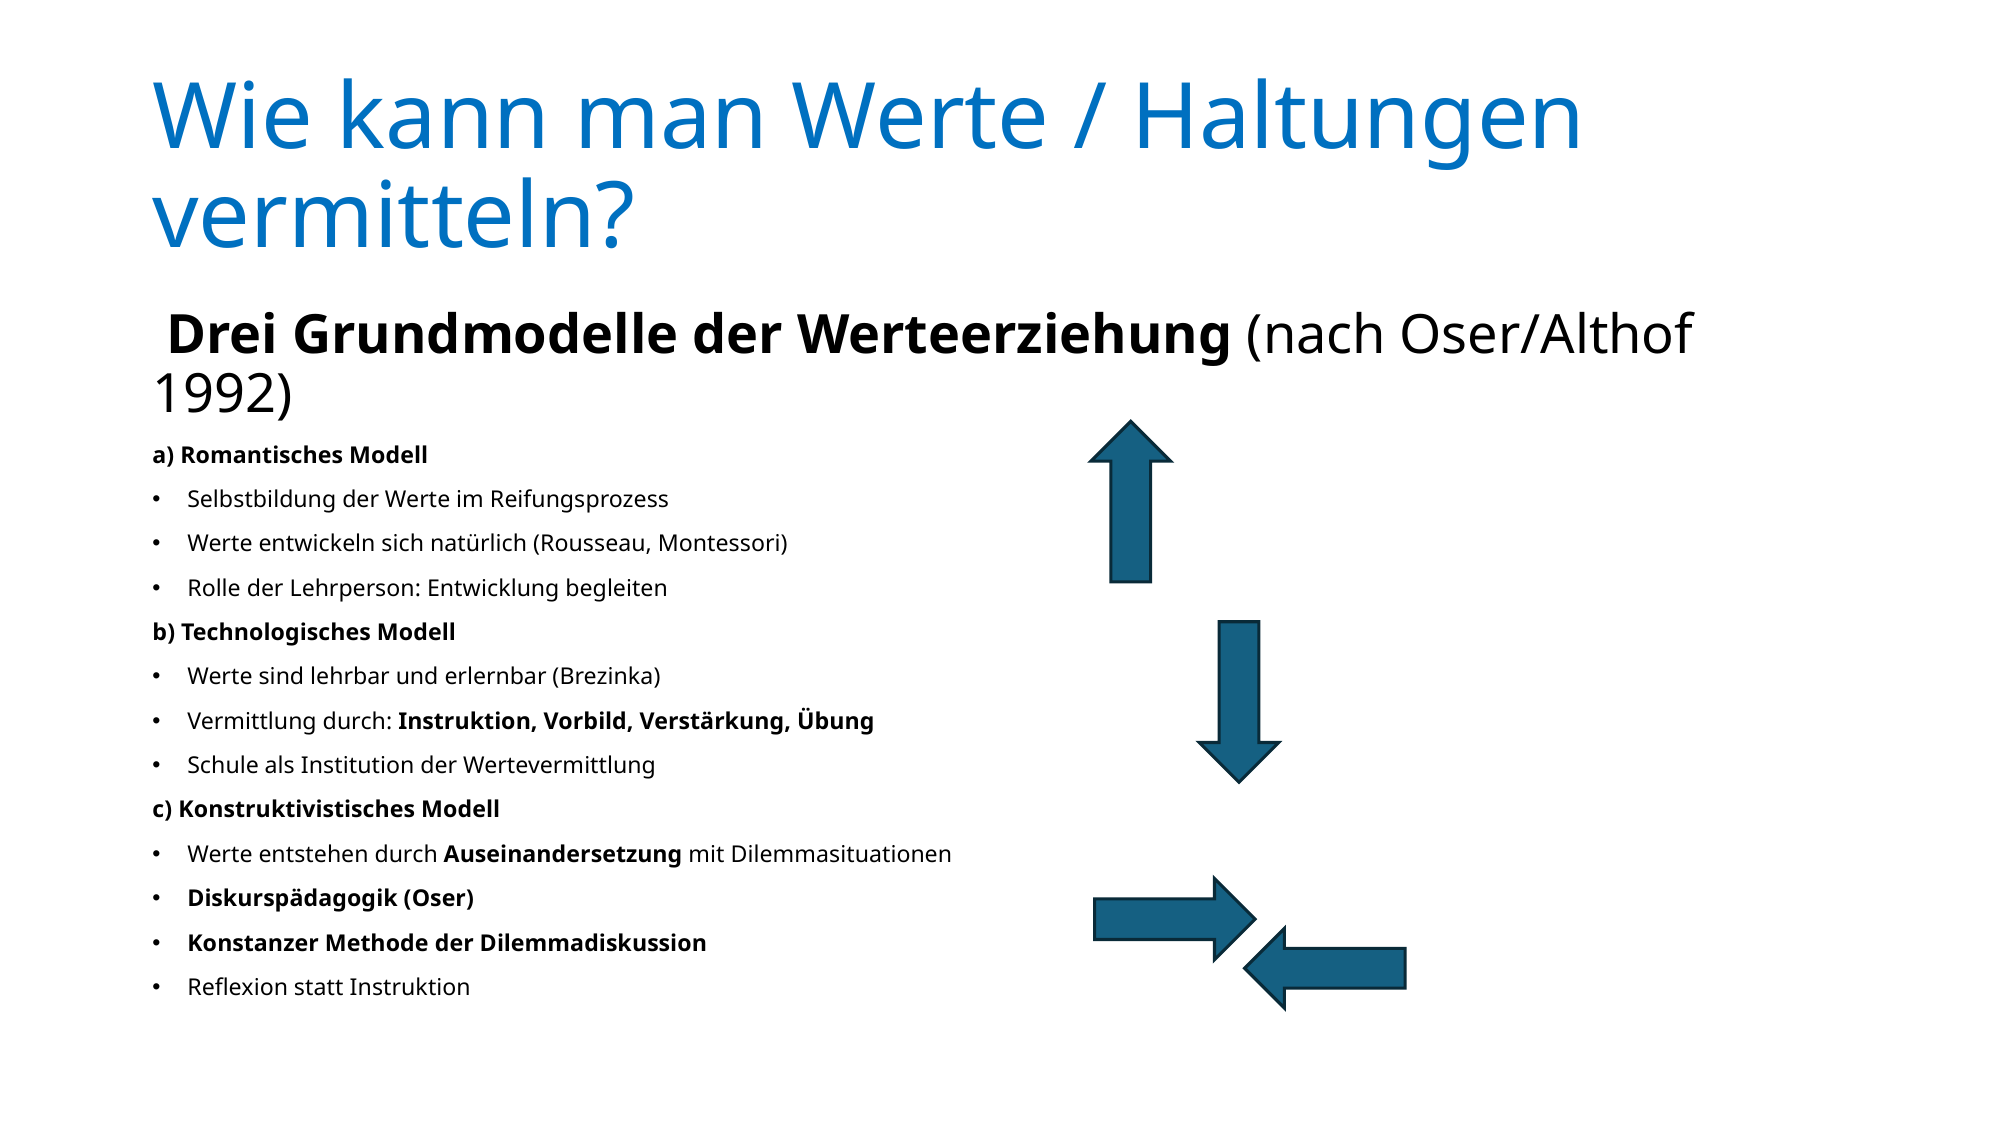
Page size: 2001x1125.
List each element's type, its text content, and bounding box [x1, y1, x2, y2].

text_box [1242, 924, 1407, 1012]
text_box [1195, 620, 1283, 785]
list Drei Grundmodelle der Werteerziehung (nach Oser/Althof 1992) a) Romantisches Modell Selbstbildung der Werte im Reifungsprozess Werte entwickeln sich natürlich (Rousseau, Montessori) Rolle der Lehrperson: Entwicklung begleiten b) Technologisches Modell Werte sind lehrbar und erlernbar (Brezinka) Vermittlung durch: Instruktion, Vorbild, Verstärkung, Übung Schule als Institution der Wertevermittlung c) Konstruktivistisches Modell Werte entstehen durch Auseinandersetzung mit Dilemmasituationen Diskurspädagogik (Oser) Konstanzer Methode der Dilemmadiskussion Reflexion statt Instruktion [137, 299, 1863, 1010]
title Wie kann man Werte / Haltungen vermitteln? [137, 59, 1863, 278]
text_box [1093, 874, 1258, 964]
text_box [1087, 419, 1175, 584]
